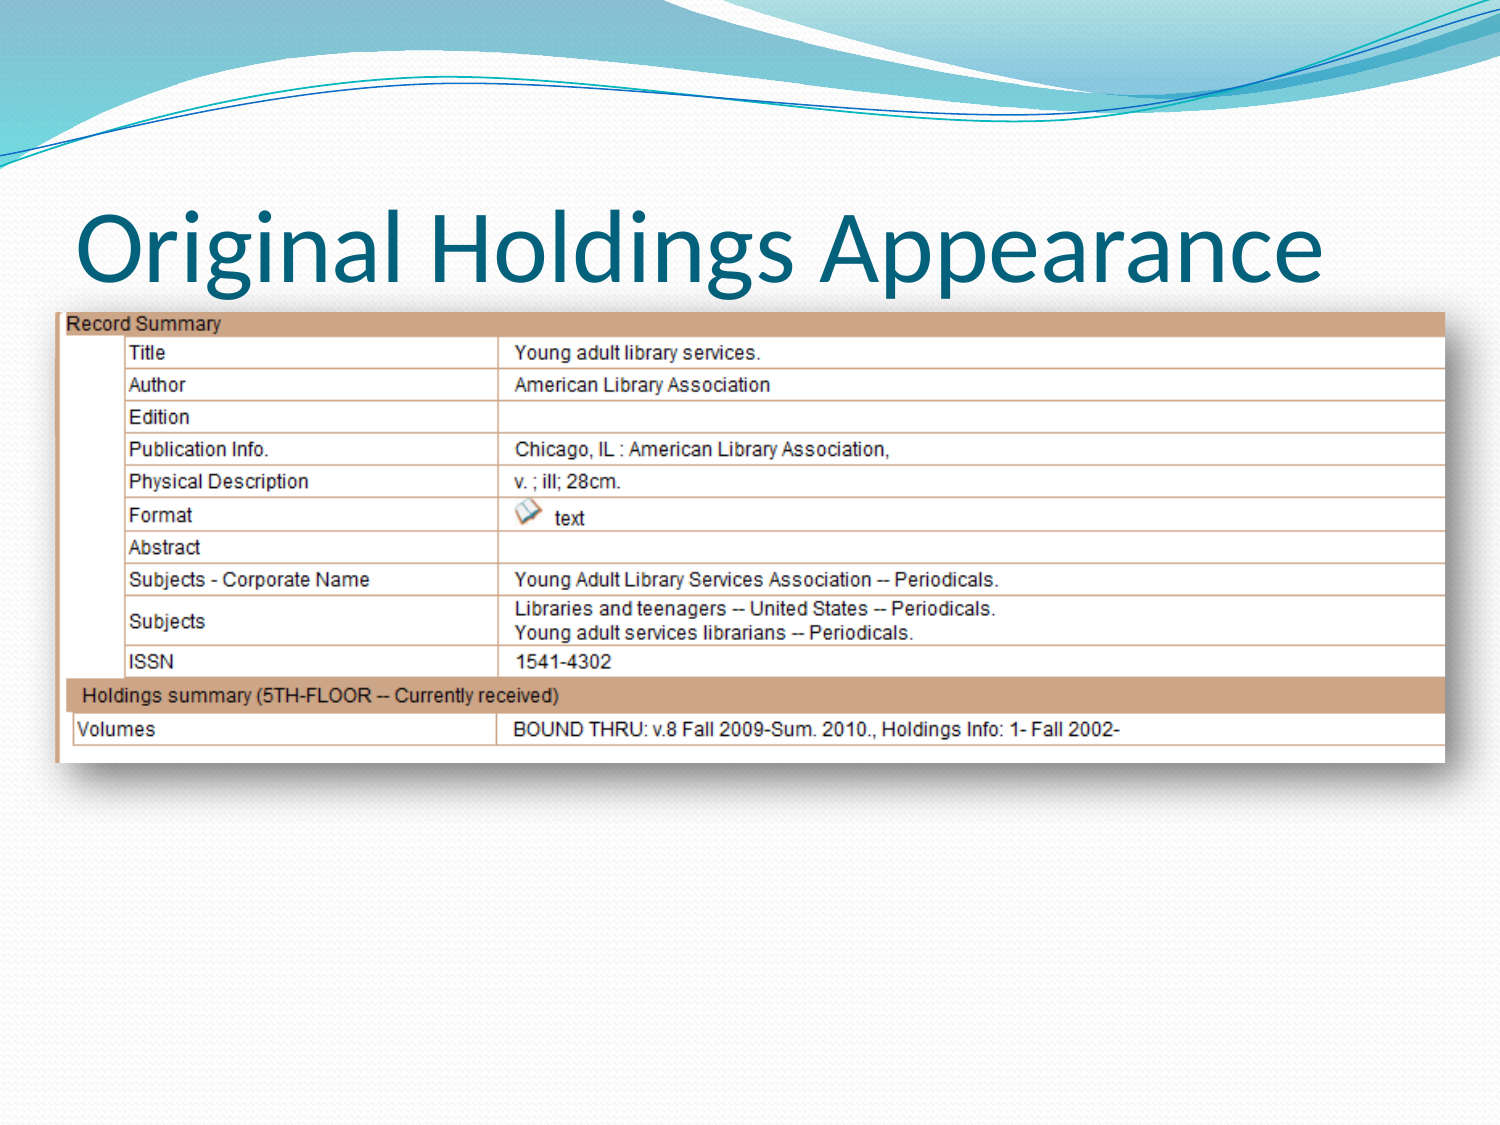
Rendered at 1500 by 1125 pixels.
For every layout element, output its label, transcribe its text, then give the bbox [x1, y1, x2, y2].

title Original Holdings Appearance [75, 115, 1425, 299]
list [54, 312, 1446, 763]
